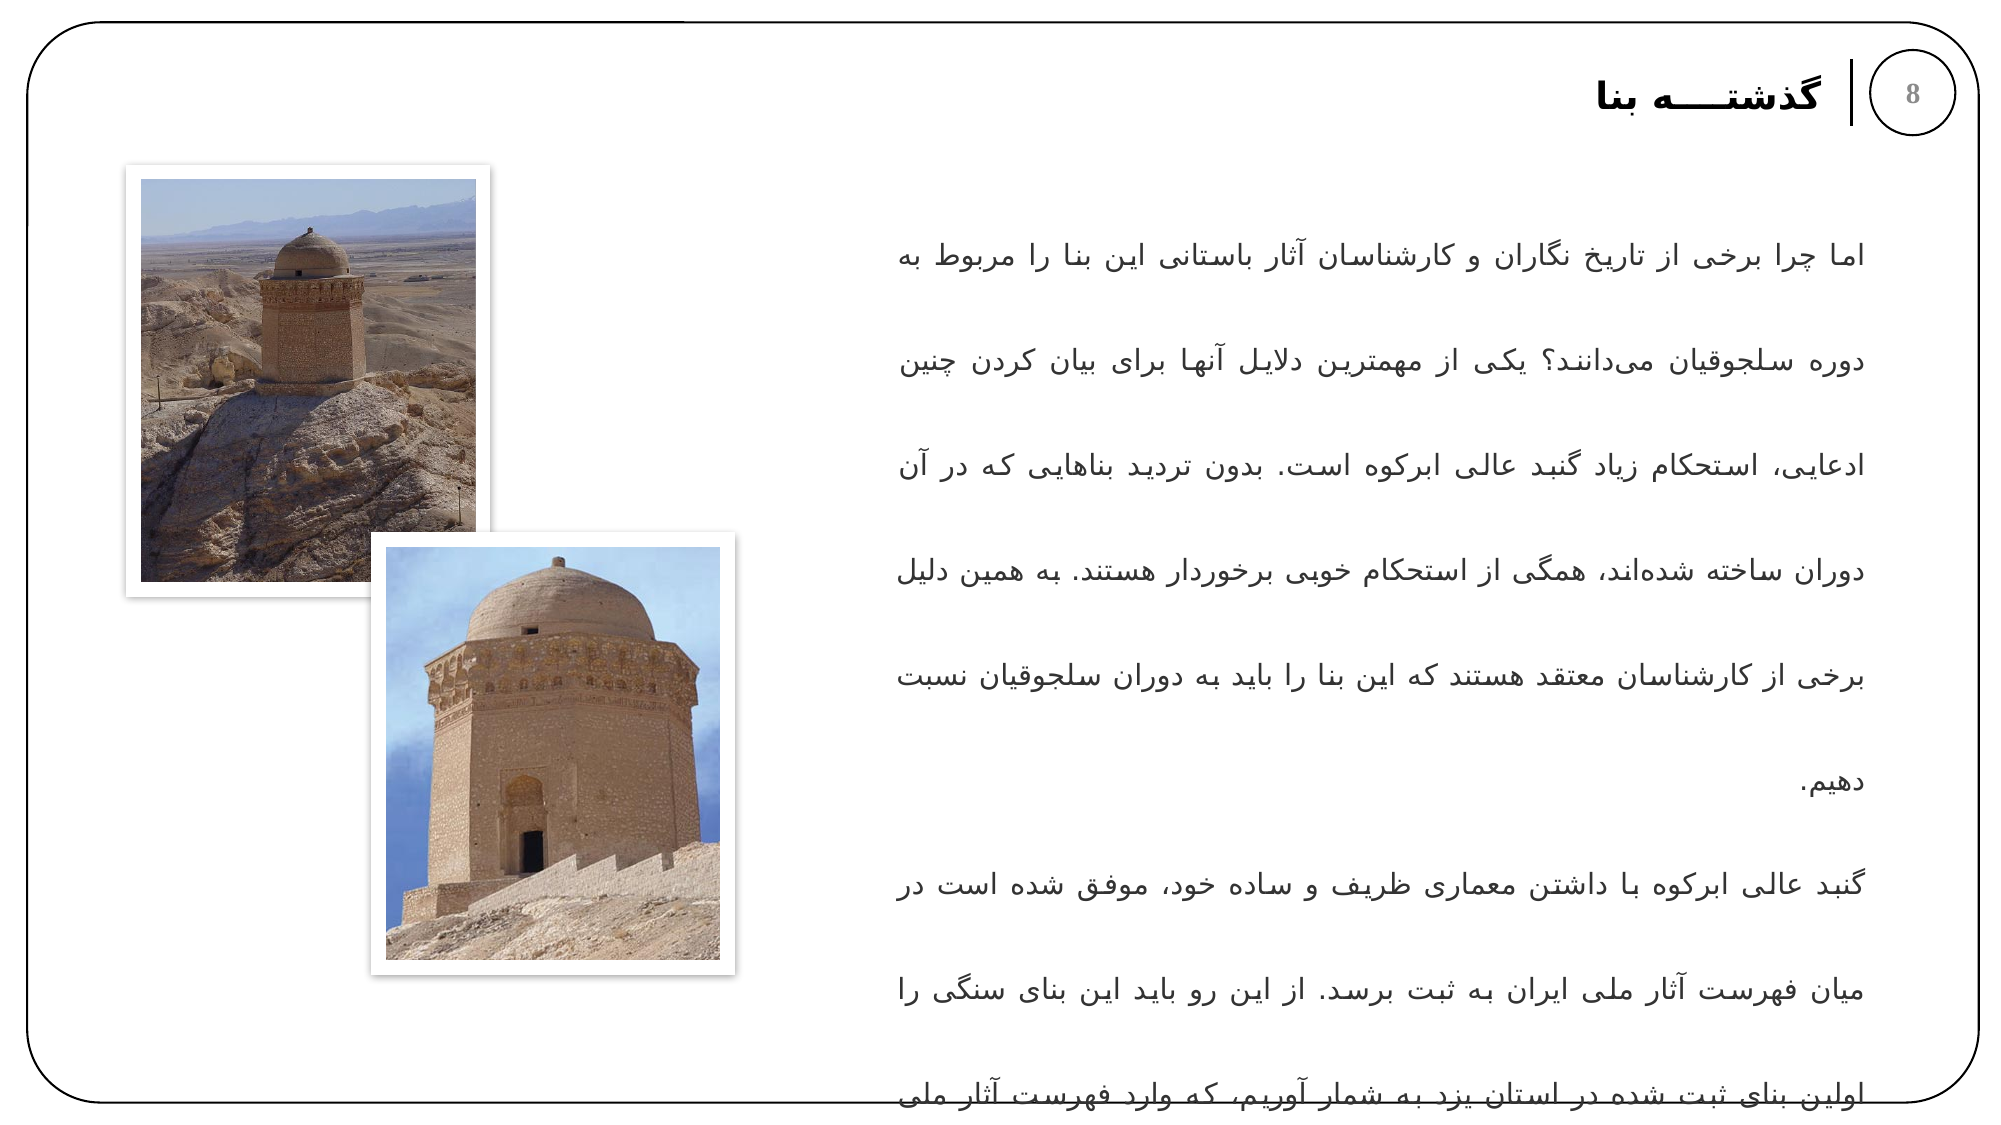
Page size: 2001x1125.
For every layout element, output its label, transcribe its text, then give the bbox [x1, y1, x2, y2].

text_box اما چرا برخی از تاریخ نگاران و کارشناسان آثار باستانی این بنا را مربوط به دوره سلجوقیان می‌دانند؟ یکی از مهمترین دلایل آنها برای بیان کردن چنین ادعایی، استحکام زیاد گنبد عالی ابرکوه است. بدون تردید بناهایی که در آن دوران ساخته شده‌اند، همگی از استحکام خوبی برخوردار هستند. به همین دلیل برخی از کارشناسان معتقد هستند که این بنا را باید به دوران سلجوقیان نسبت دهیم. گنبد عالی ابرکوه با داشتن معماری ظریف و ساده خود، موفق شده است در میان فهرست آثار ملی ایران به ثبت برسد. از این رو باید این بنای سنگی را اولین بنای ثبت شده در استان یزد به شمار آوریم، که وارد فهرست آثار ملی ایران گردید. [879, 159, 1880, 1125]
text_box گذشتــــه بنا [1025, 64, 1837, 125]
picture [140, 179, 721, 961]
slide_number 8 [1879, 62, 1947, 122]
